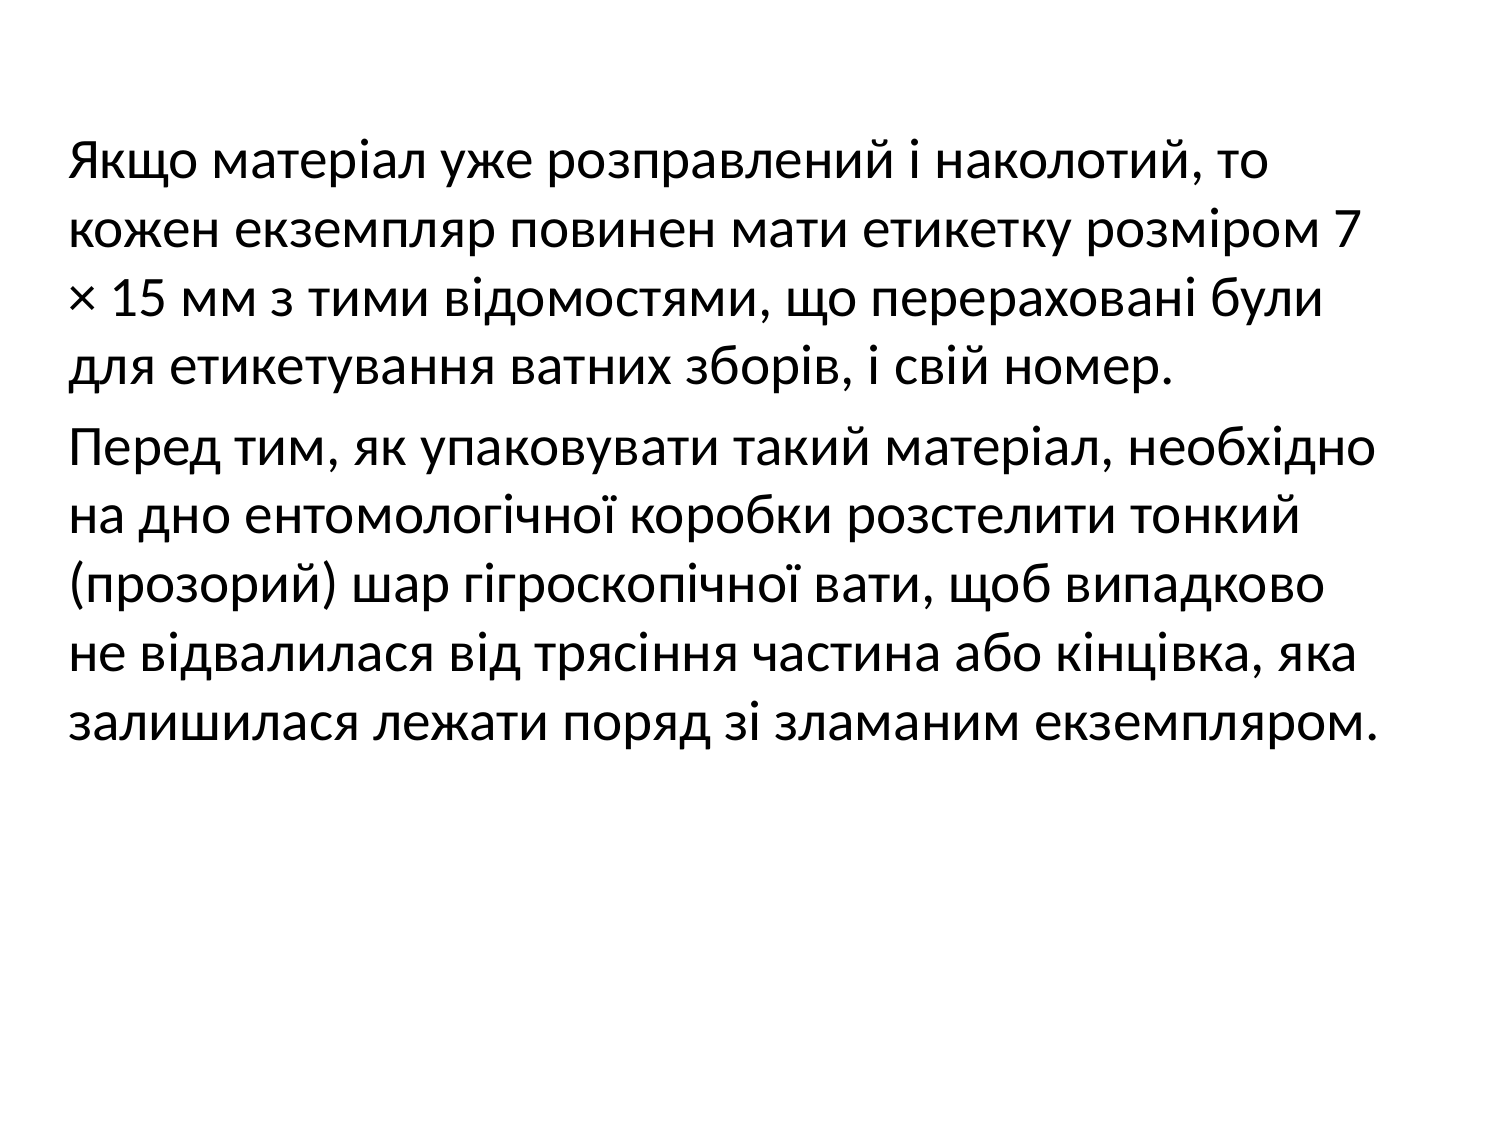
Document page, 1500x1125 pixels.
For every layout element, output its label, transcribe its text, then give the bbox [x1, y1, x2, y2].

list Якщо матеріал уже розправлений і наколотий, то кожен екземпляр повинен мати етикетку розміром 7 × 15 мм з тими відомостями, що перераховані були для етикетування ватних зборів, і свій номер. Перед тим, як упаковувати такий матеріал, необхідно на дно ентомологічної коробки розстелити тонкий (прозорий) шар гігроскопічної вати, щоб випадково не відвалилася від трясіння частина або кінцівка, яка залишилася лежати поряд зі зламаним екземпляром. [53, 113, 1404, 857]
